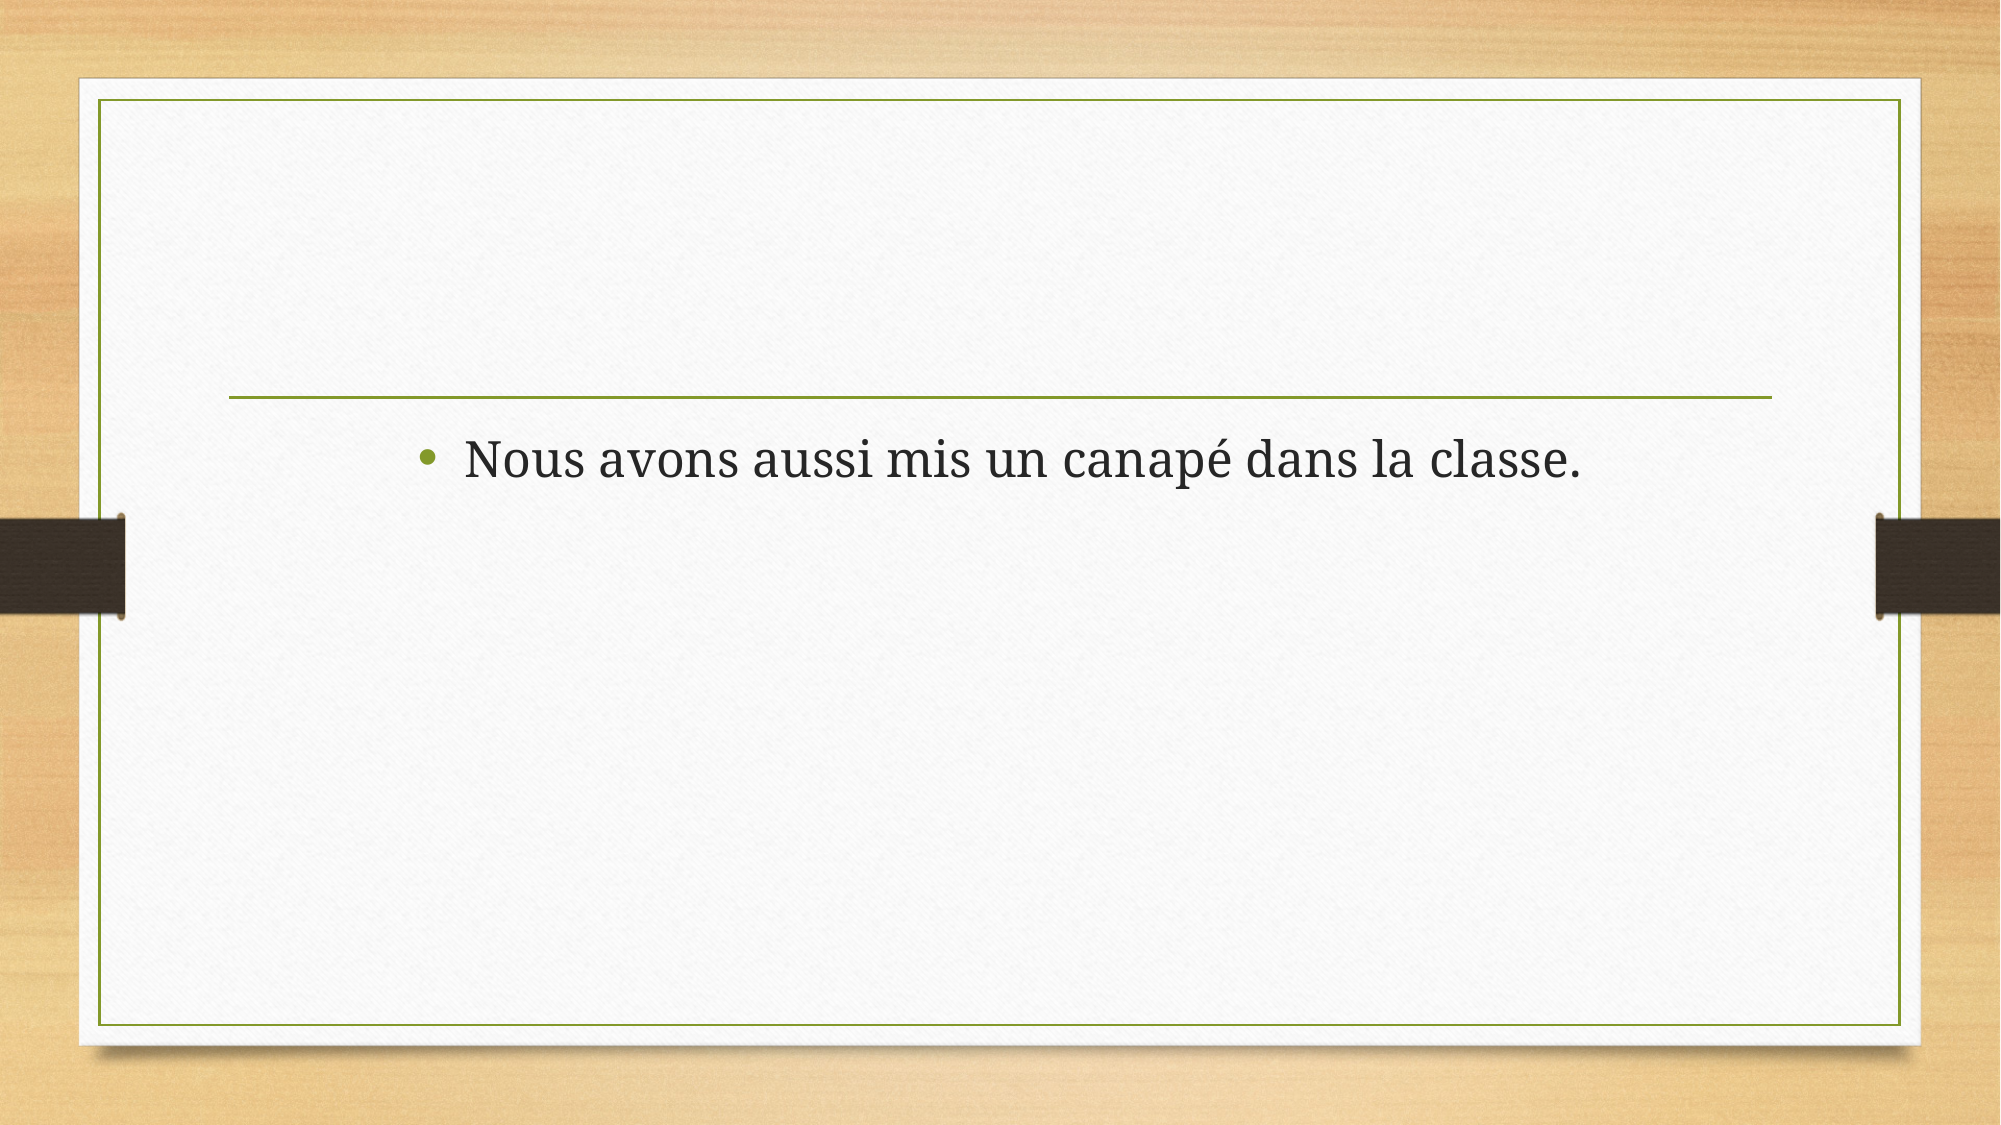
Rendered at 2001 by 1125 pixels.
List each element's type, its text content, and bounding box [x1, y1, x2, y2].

list Nous avons aussi mis un canapé dans la classe. [212, 419, 1788, 964]
picture [0, 0, 2001, 1125]
